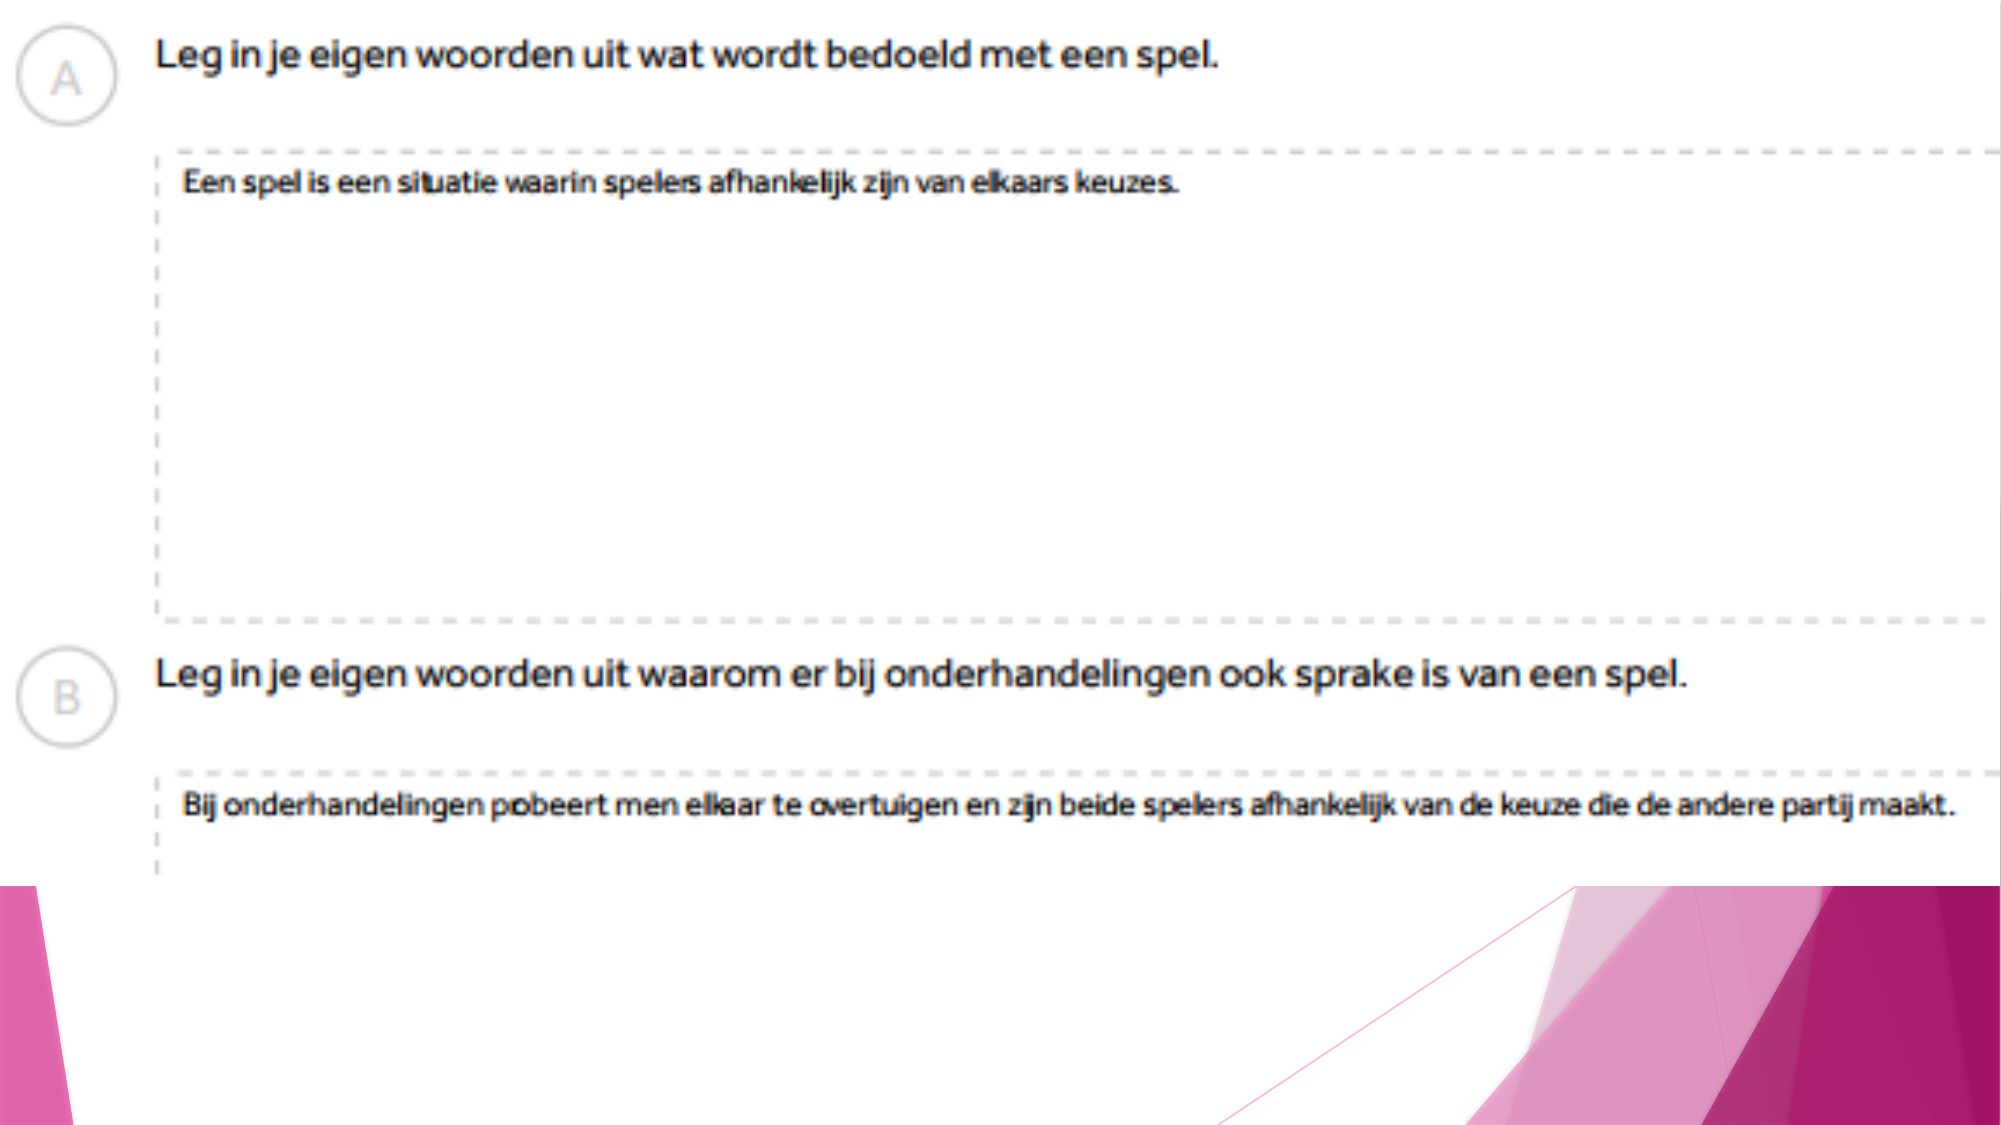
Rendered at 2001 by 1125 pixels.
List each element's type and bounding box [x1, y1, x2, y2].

picture [0, 0, 2000, 886]
